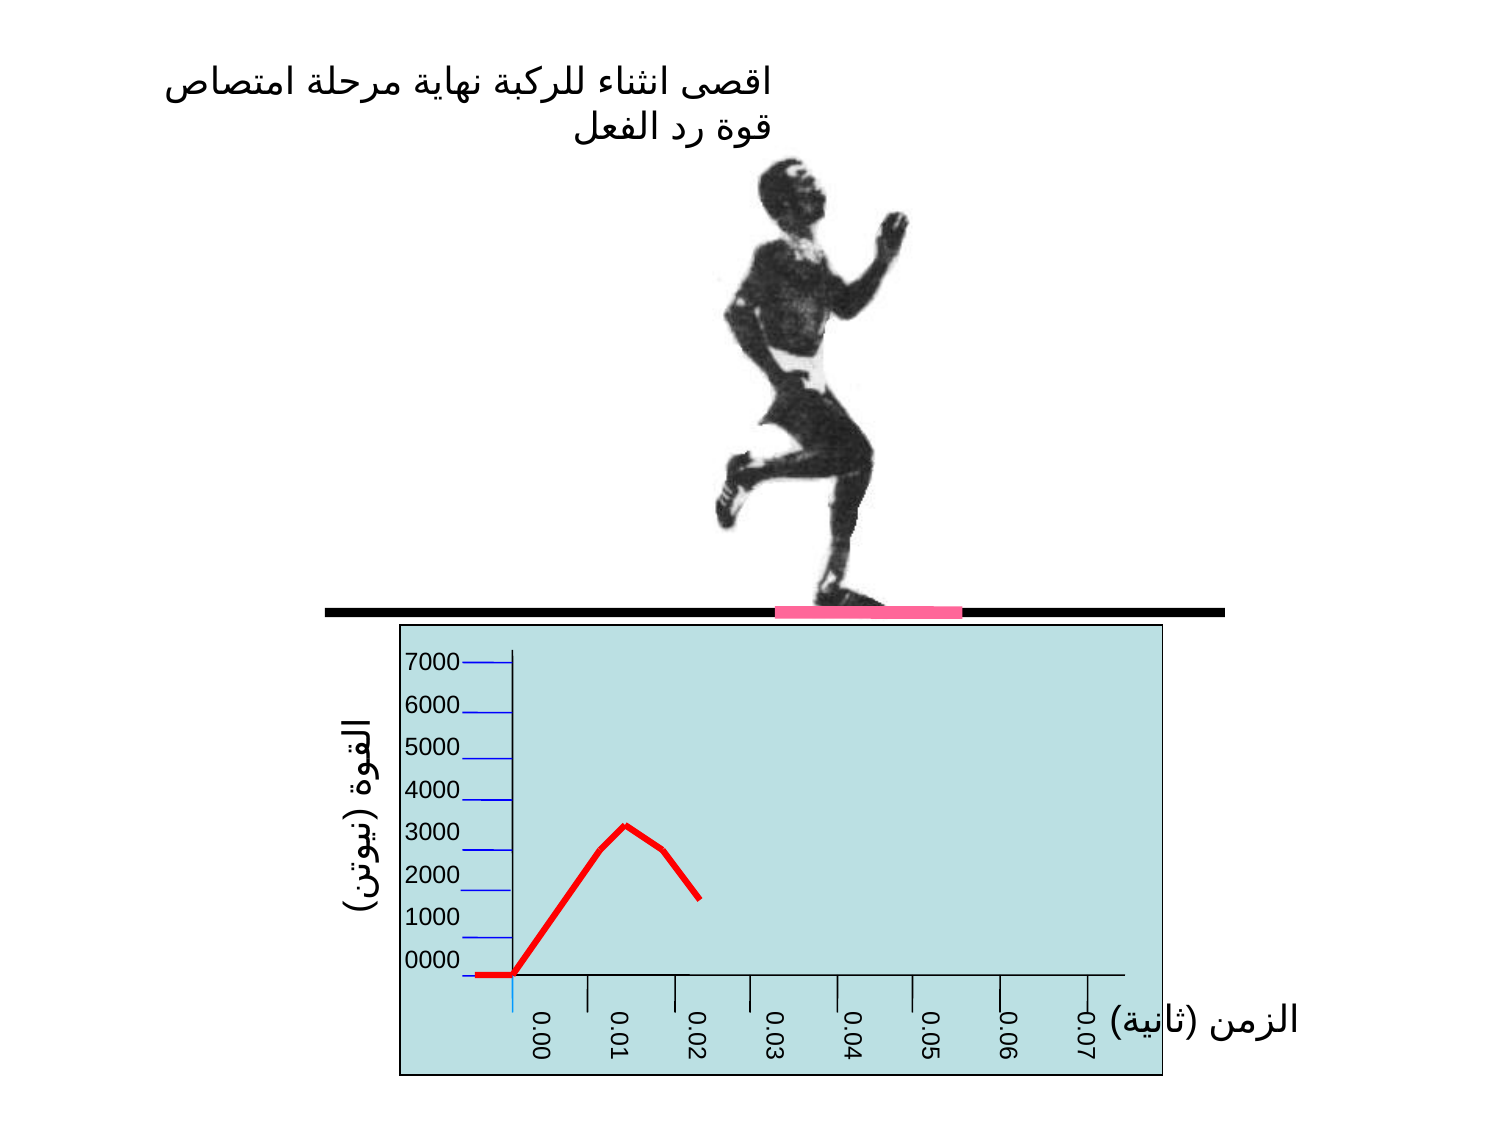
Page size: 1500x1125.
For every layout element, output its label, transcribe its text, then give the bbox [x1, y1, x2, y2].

picture [424, 21, 1202, 612]
text_box اقصى انثناء للركبة نهاية مرحلة امتصاص قوة رد الفعل [87, 49, 424, 155]
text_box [324, 612, 1297, 1076]
